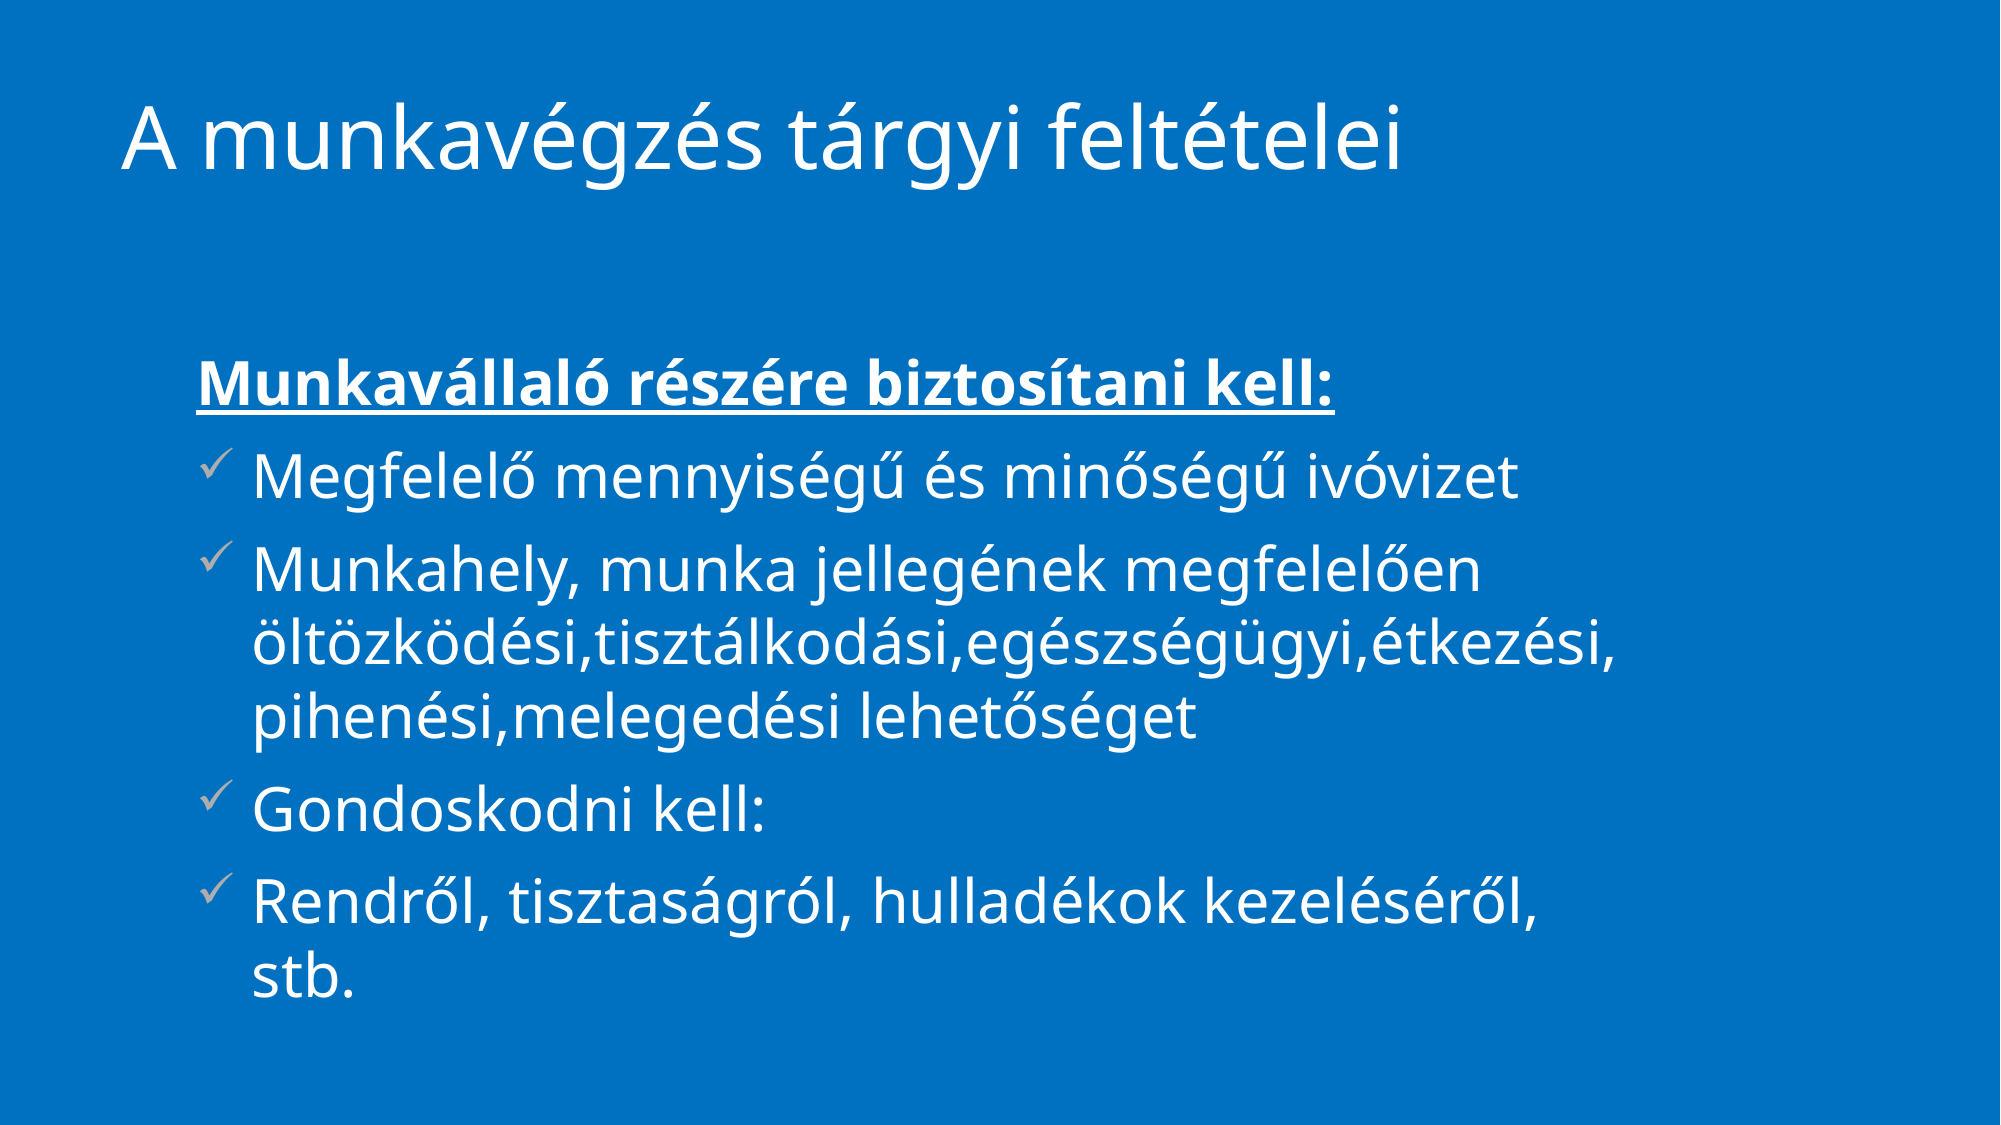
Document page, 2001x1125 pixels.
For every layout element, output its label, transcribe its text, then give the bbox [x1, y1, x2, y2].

list Munkavállaló részére biztosítani kell: Megfelelő mennyiségű és minőségű ivóvizet Munkahely, munka jellegének megfelelően öltözködési,tisztálkodási,egészségügyi,étkezési,pihenési,melegedési lehetőséget Gondoskodni kell: Rendről, tisztaságról, hulladékok kezeléséről, stb. [181, 336, 1649, 1025]
title A munkavégzés tárgyi feltételei [106, 74, 1649, 304]
